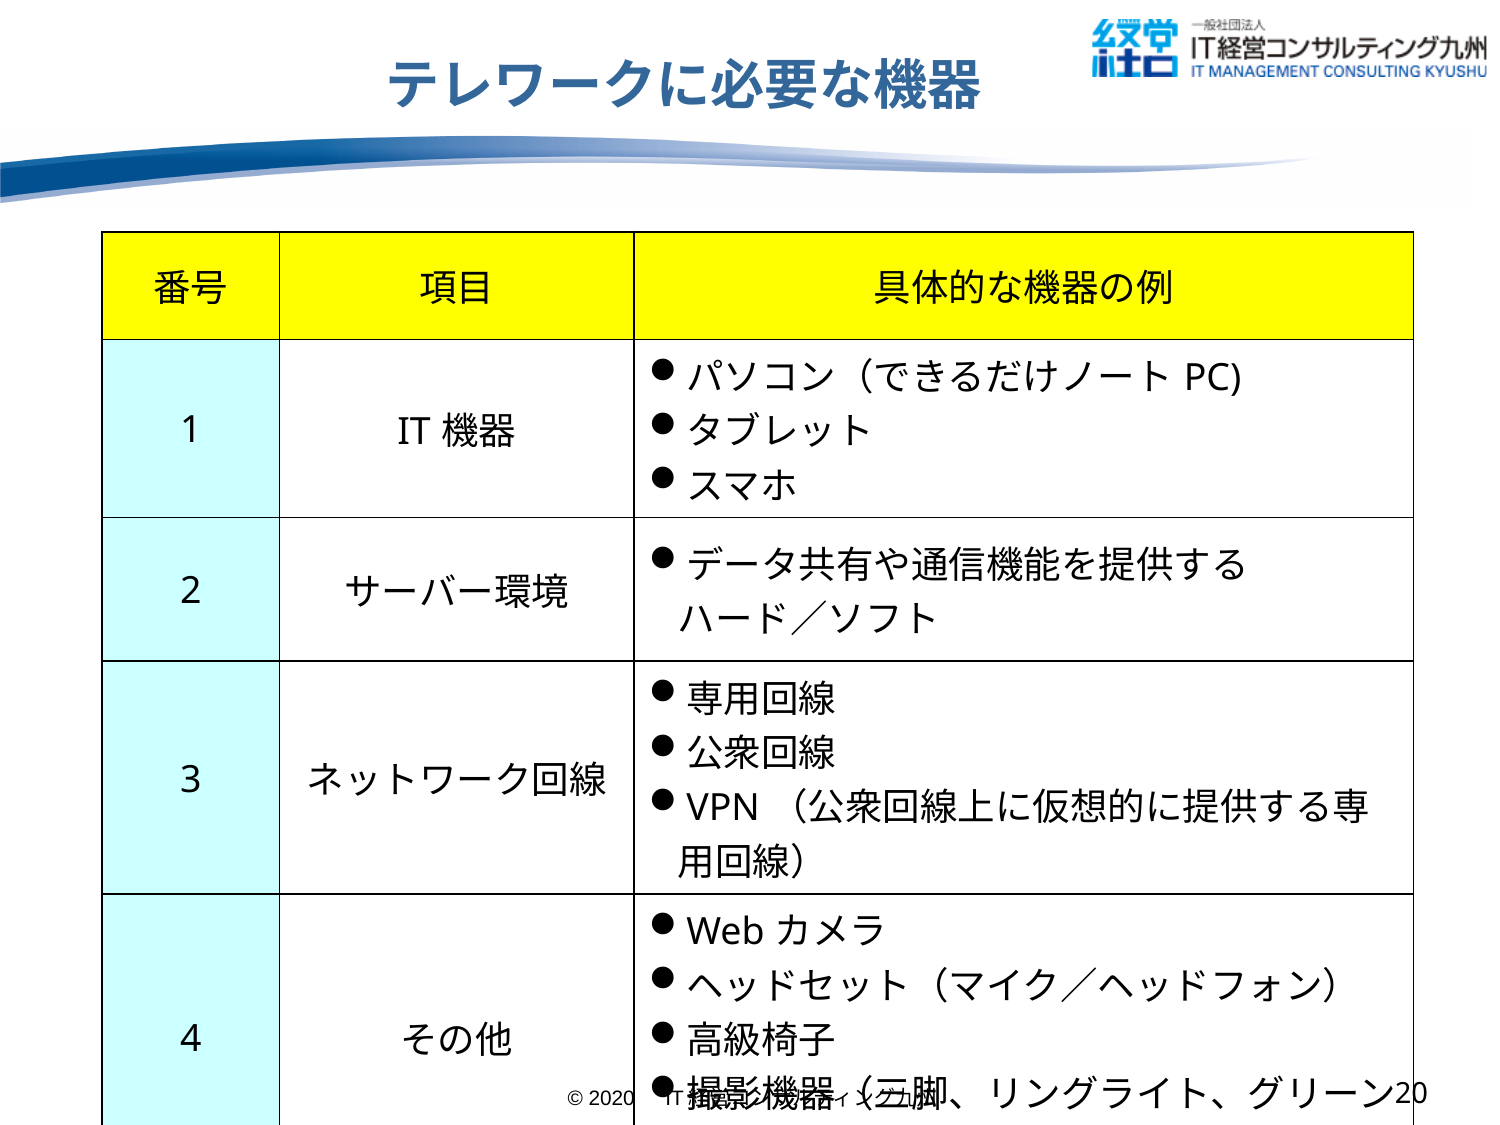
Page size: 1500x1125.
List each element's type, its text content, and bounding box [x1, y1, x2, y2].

table_header 項目 [280, 233, 633, 339]
table_cell IT機器 [280, 340, 633, 517]
title テレワークに必要な機器 [17, 42, 1350, 125]
table_cell データ共有や通信機能を提供する ハード／ソフト [635, 518, 1413, 660]
table_header 番号 [103, 233, 279, 339]
slide_number 19 [1414, 1066, 1495, 1120]
table_cell ネットワーク回線 [280, 662, 633, 893]
table_cell 1 [103, 340, 279, 517]
table_cell 4 [103, 895, 279, 1125]
table_cell その他 [280, 895, 633, 1125]
table_cell 3 [103, 662, 279, 893]
table_cell パソコン（できるだけノートPC) タブレット スマホ [635, 340, 1413, 517]
table_cell 専用回線 公衆回線 VPN（公衆回線上に仮想的に提供する専用回線） [635, 662, 1413, 893]
table_cell 2 [103, 518, 279, 660]
table_cell Webカメラ ヘッドセット（マイク／ヘッドフォン） 高級椅子 撮影機器（三脚、リングライト、グリーン背景） [635, 895, 1413, 1125]
table_header 具体的な機器の例 [635, 233, 1413, 339]
table_cell サーバー環境 [280, 518, 633, 660]
picture [1, 126, 1470, 206]
